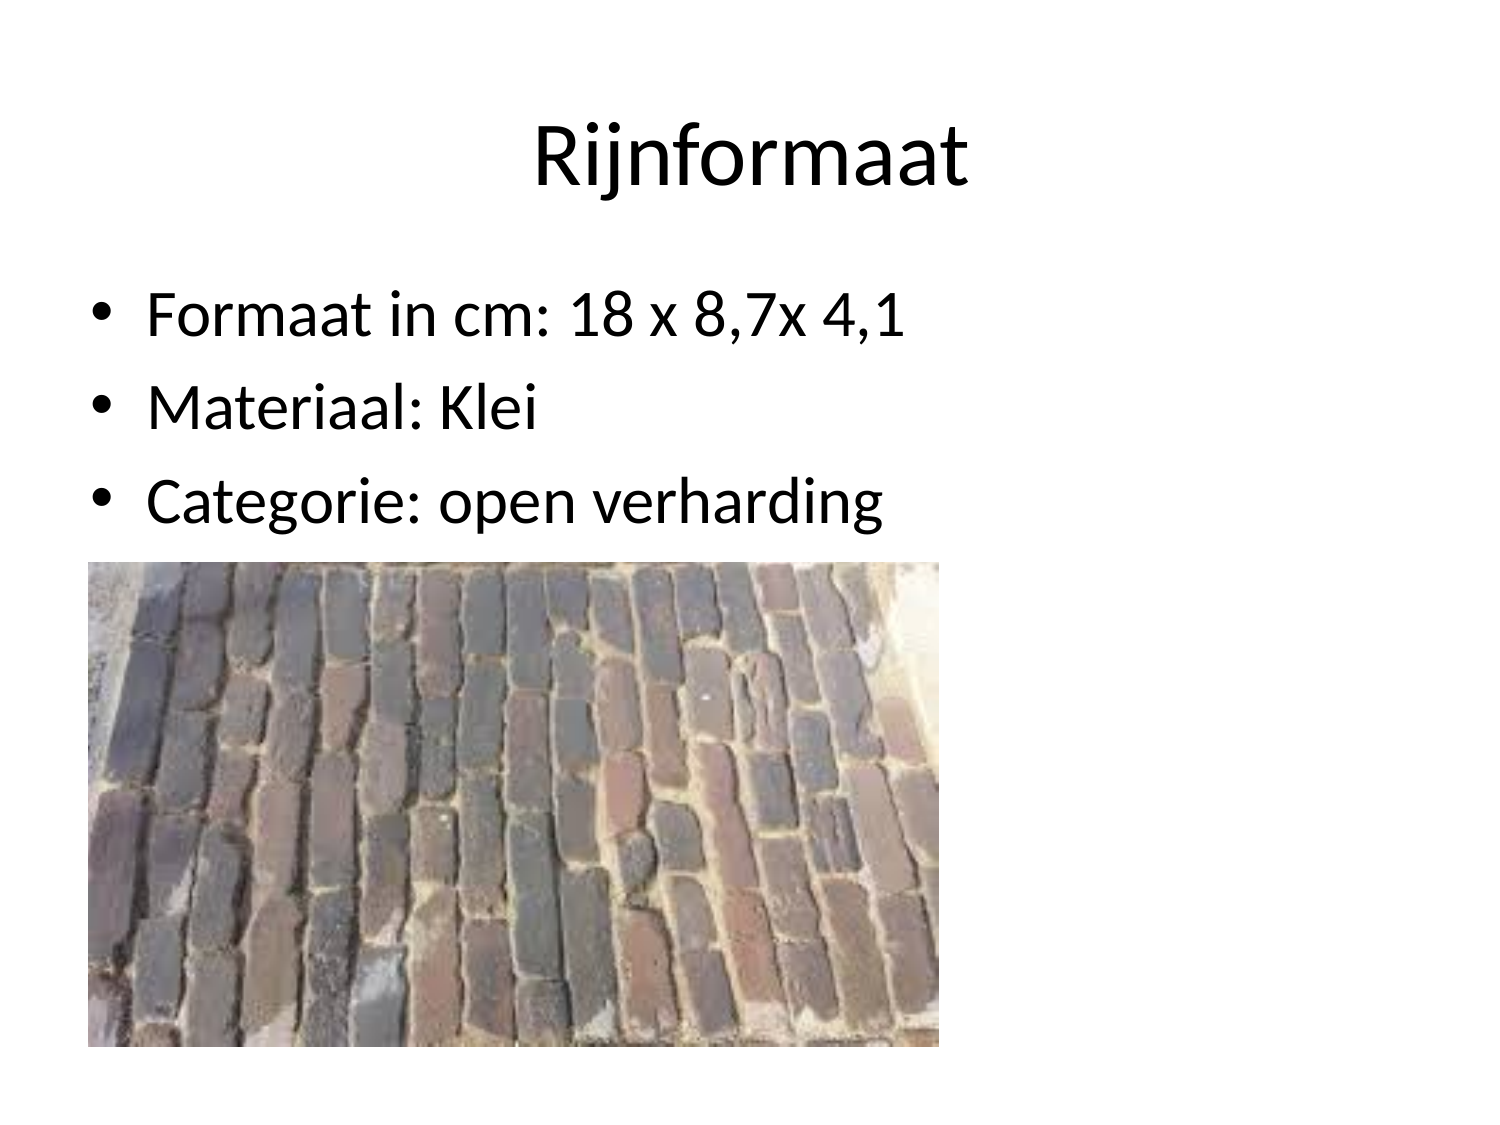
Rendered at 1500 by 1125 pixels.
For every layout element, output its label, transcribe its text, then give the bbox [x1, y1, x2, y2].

picture [88, 562, 940, 1048]
title Rijnformaat [76, 54, 1427, 243]
list Formaat in cm: 18 x 8,7x 4,1 Materiaal: Klei Categorie: open verharding [75, 262, 1425, 1005]
